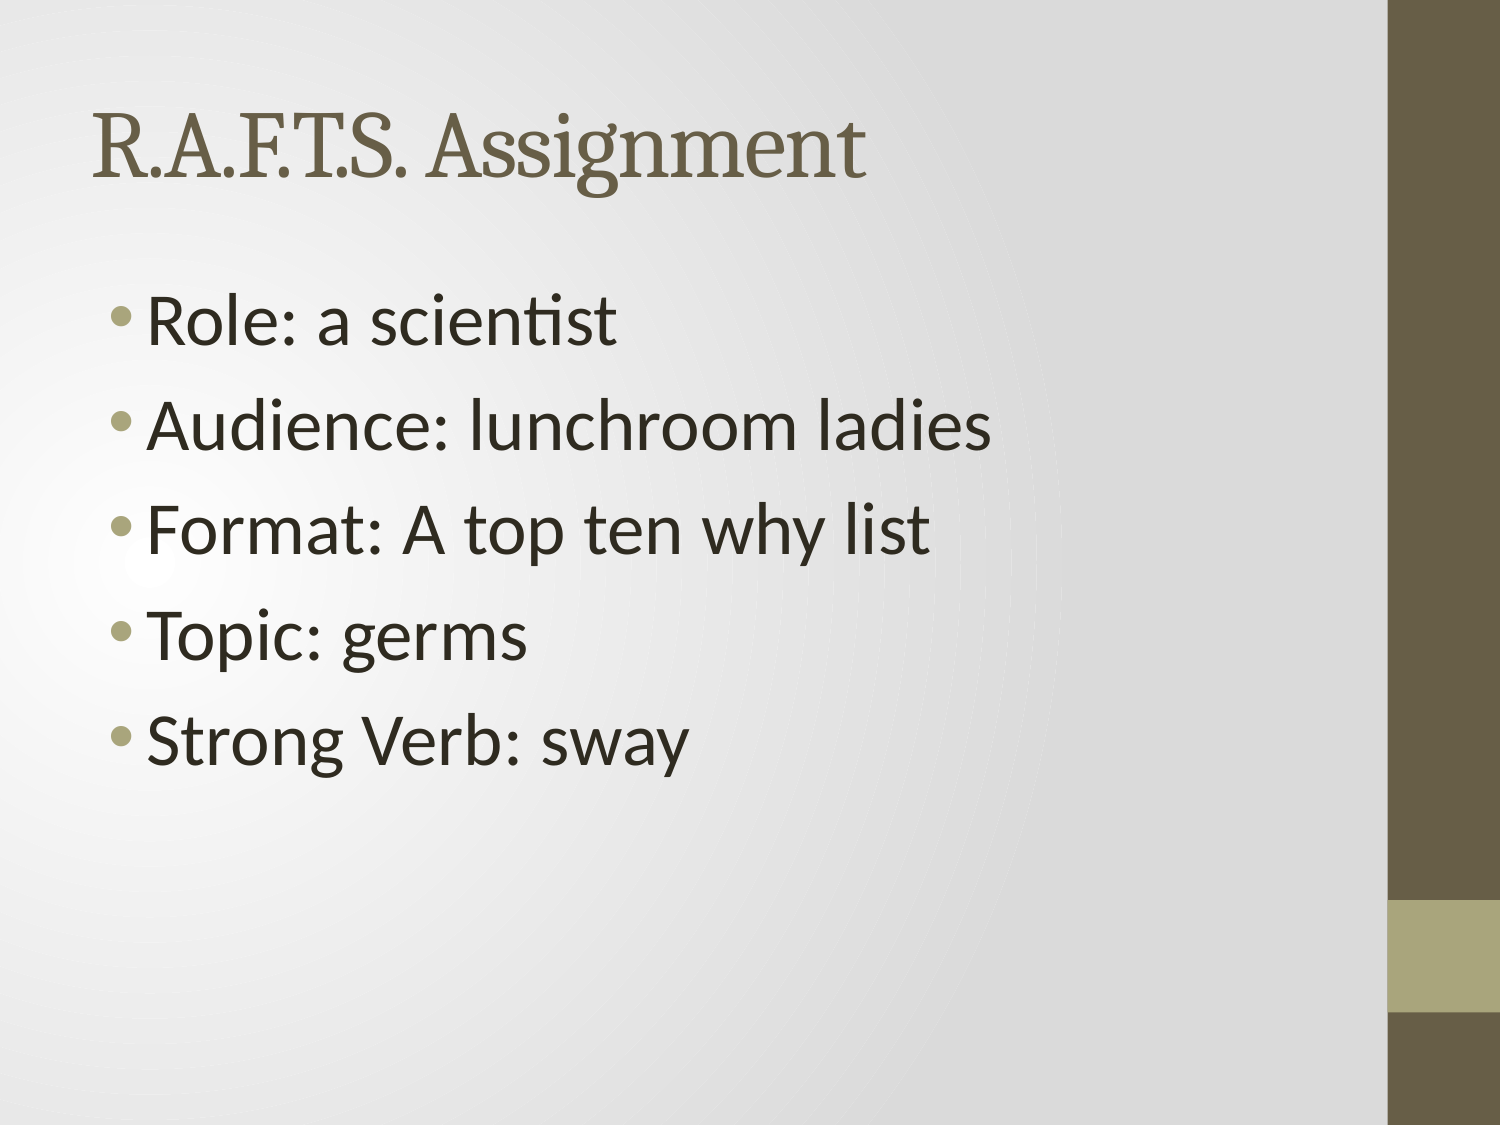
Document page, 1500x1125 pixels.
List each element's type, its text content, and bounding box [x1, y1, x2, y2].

title R.A.F.T.S. Assignment [75, 45, 1325, 233]
list Role: a scientist Audience: lunchroom ladies Format: A top ten why list Topic: germs Strong Verb: sway [75, 262, 1325, 1050]
